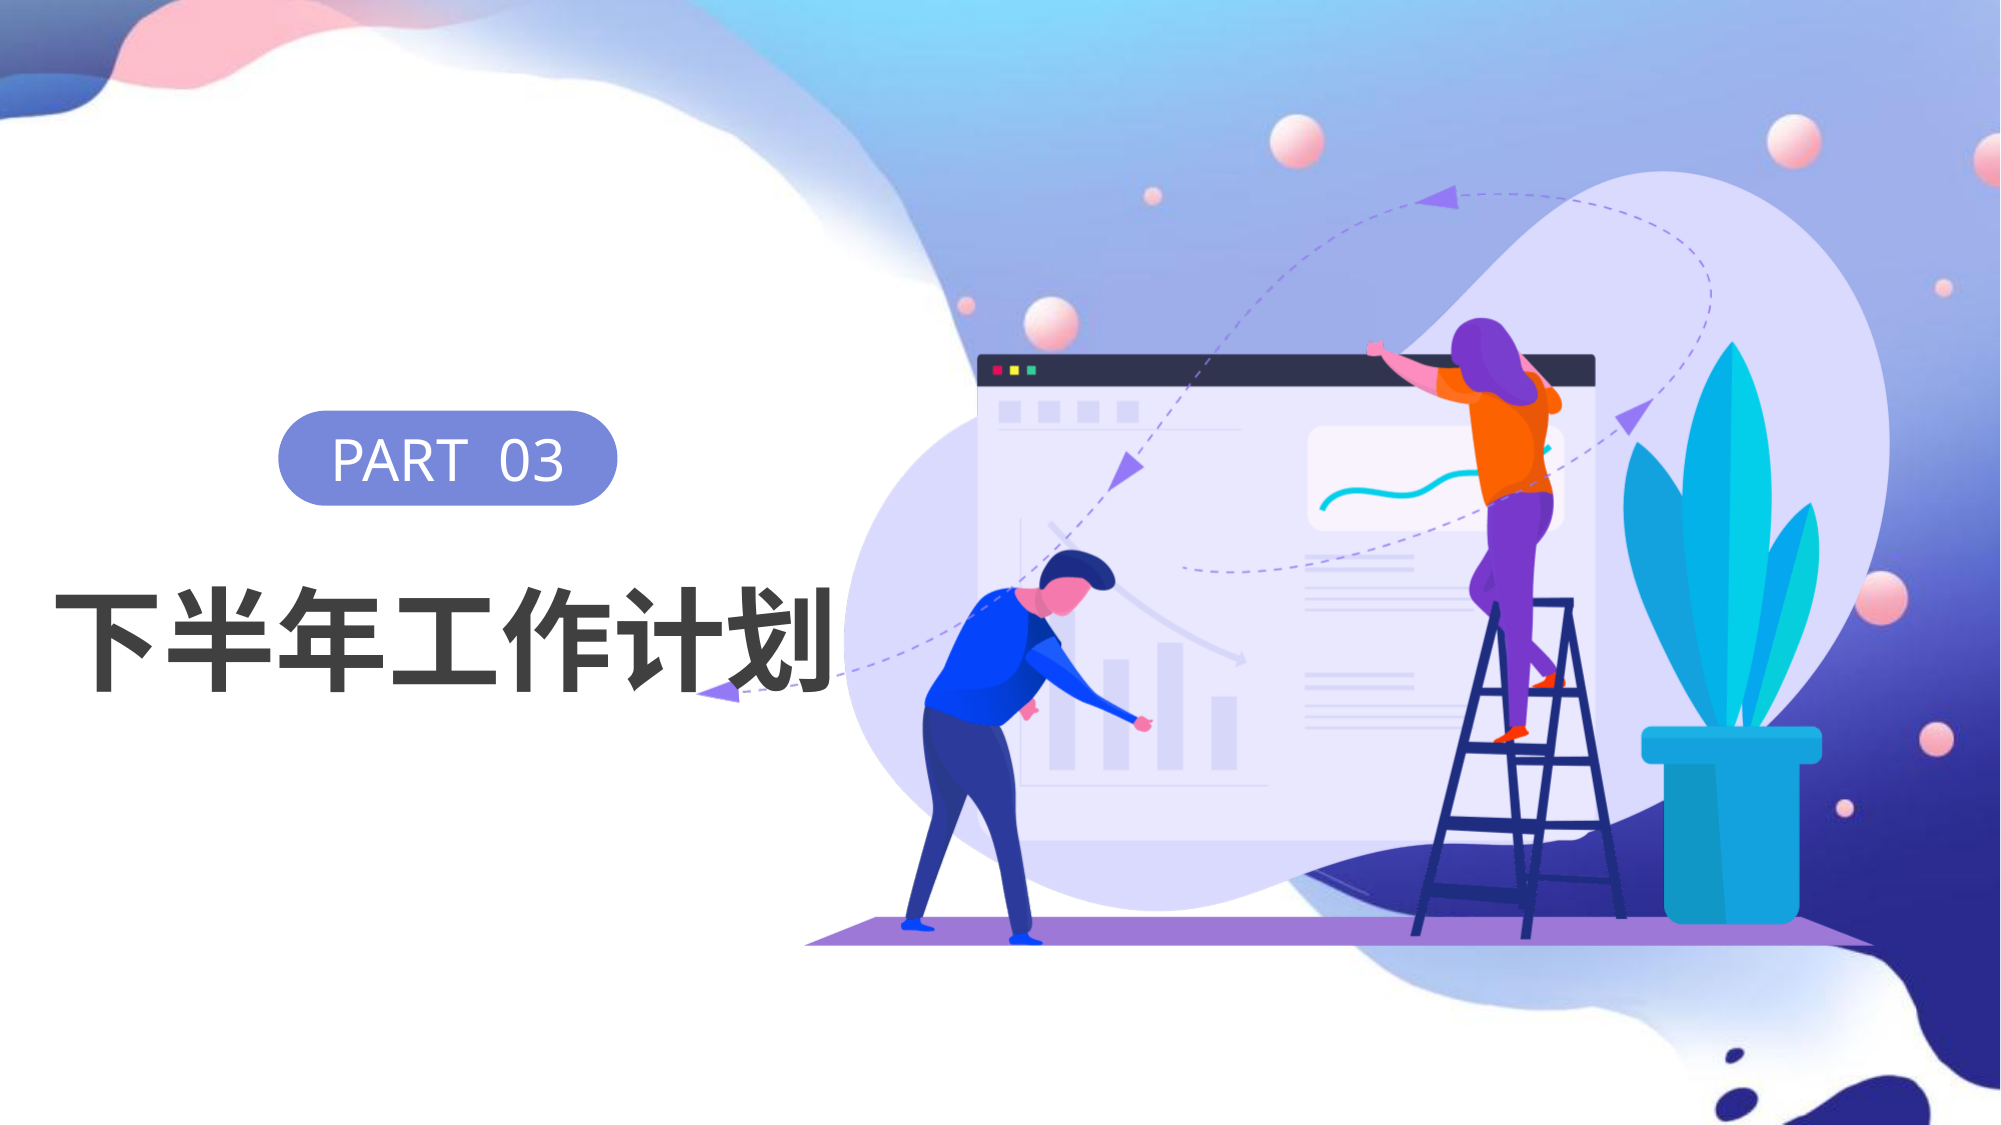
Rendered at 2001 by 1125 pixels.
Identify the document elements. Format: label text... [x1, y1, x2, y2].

picture [0, 0, 2001, 1125]
text_box 下半年工作计划 [35, 562, 668, 713]
text_box PART 03 [277, 409, 619, 507]
